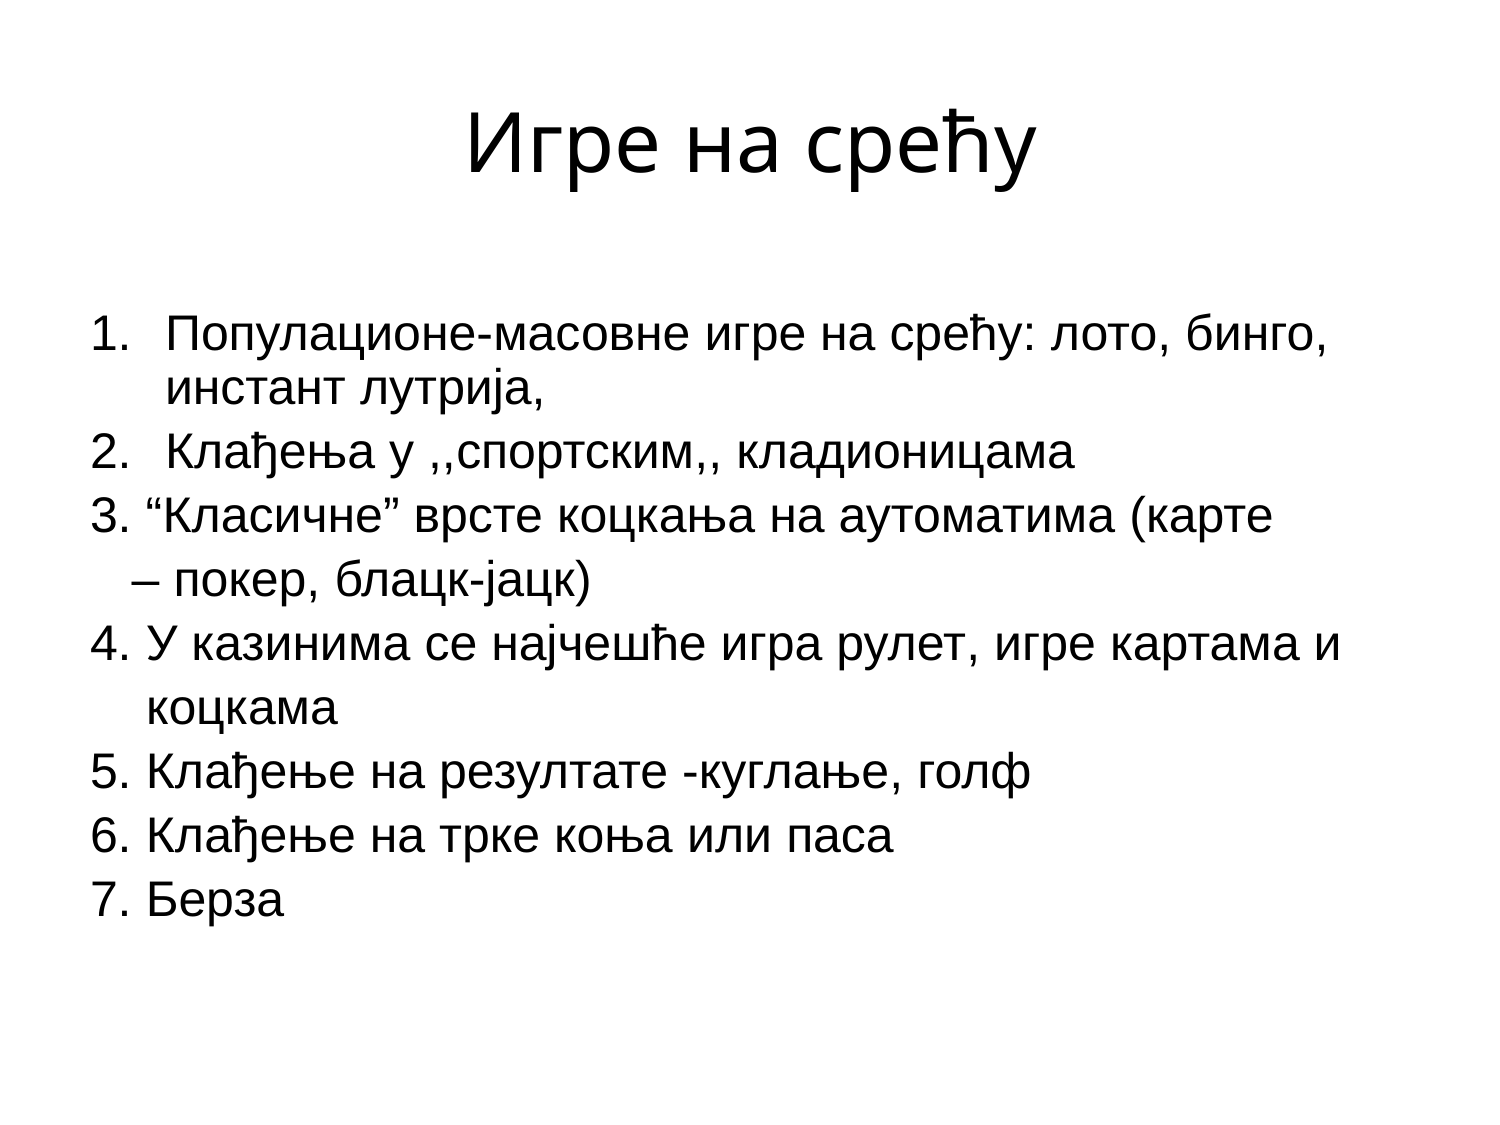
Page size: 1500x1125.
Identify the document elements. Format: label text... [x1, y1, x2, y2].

title Игре на срећу [74, 44, 1426, 233]
list Популационе-масовне игре на срећу: лото, бинго, инстант лутрија, Клађења у ,,спортским,, кладионицама 3. “Класичне” врсте коцкања на аутоматима (карте – покер, блацк-јацк) 4. У казинима се најчешће игра рулет, игре картама и коцкама 5. Клађење на резултате -куглање, голф 6. Клађење на трке коња или паса 7. Берза [74, 299, 1426, 1051]
